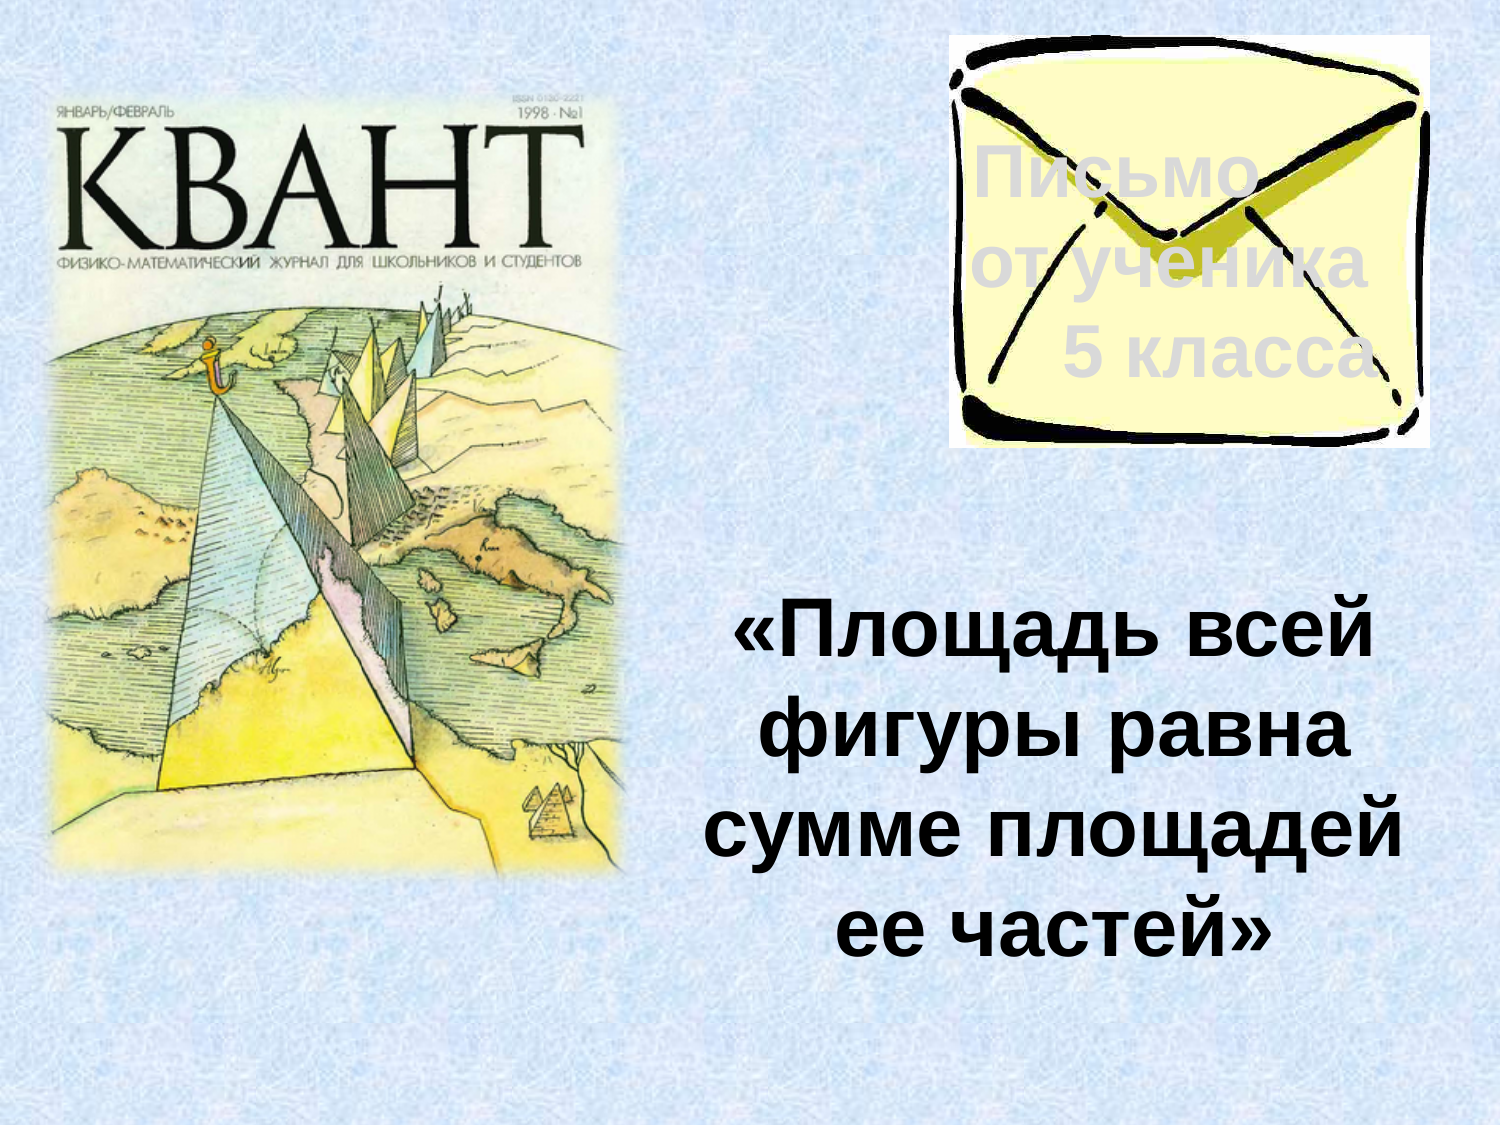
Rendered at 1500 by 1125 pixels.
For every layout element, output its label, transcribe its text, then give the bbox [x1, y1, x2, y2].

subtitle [948, 34, 1430, 449]
picture [0, 0, 1500, 1125]
text_box «Площадь всей фигуры равна сумме площадей ее частей» [656, 503, 1453, 973]
